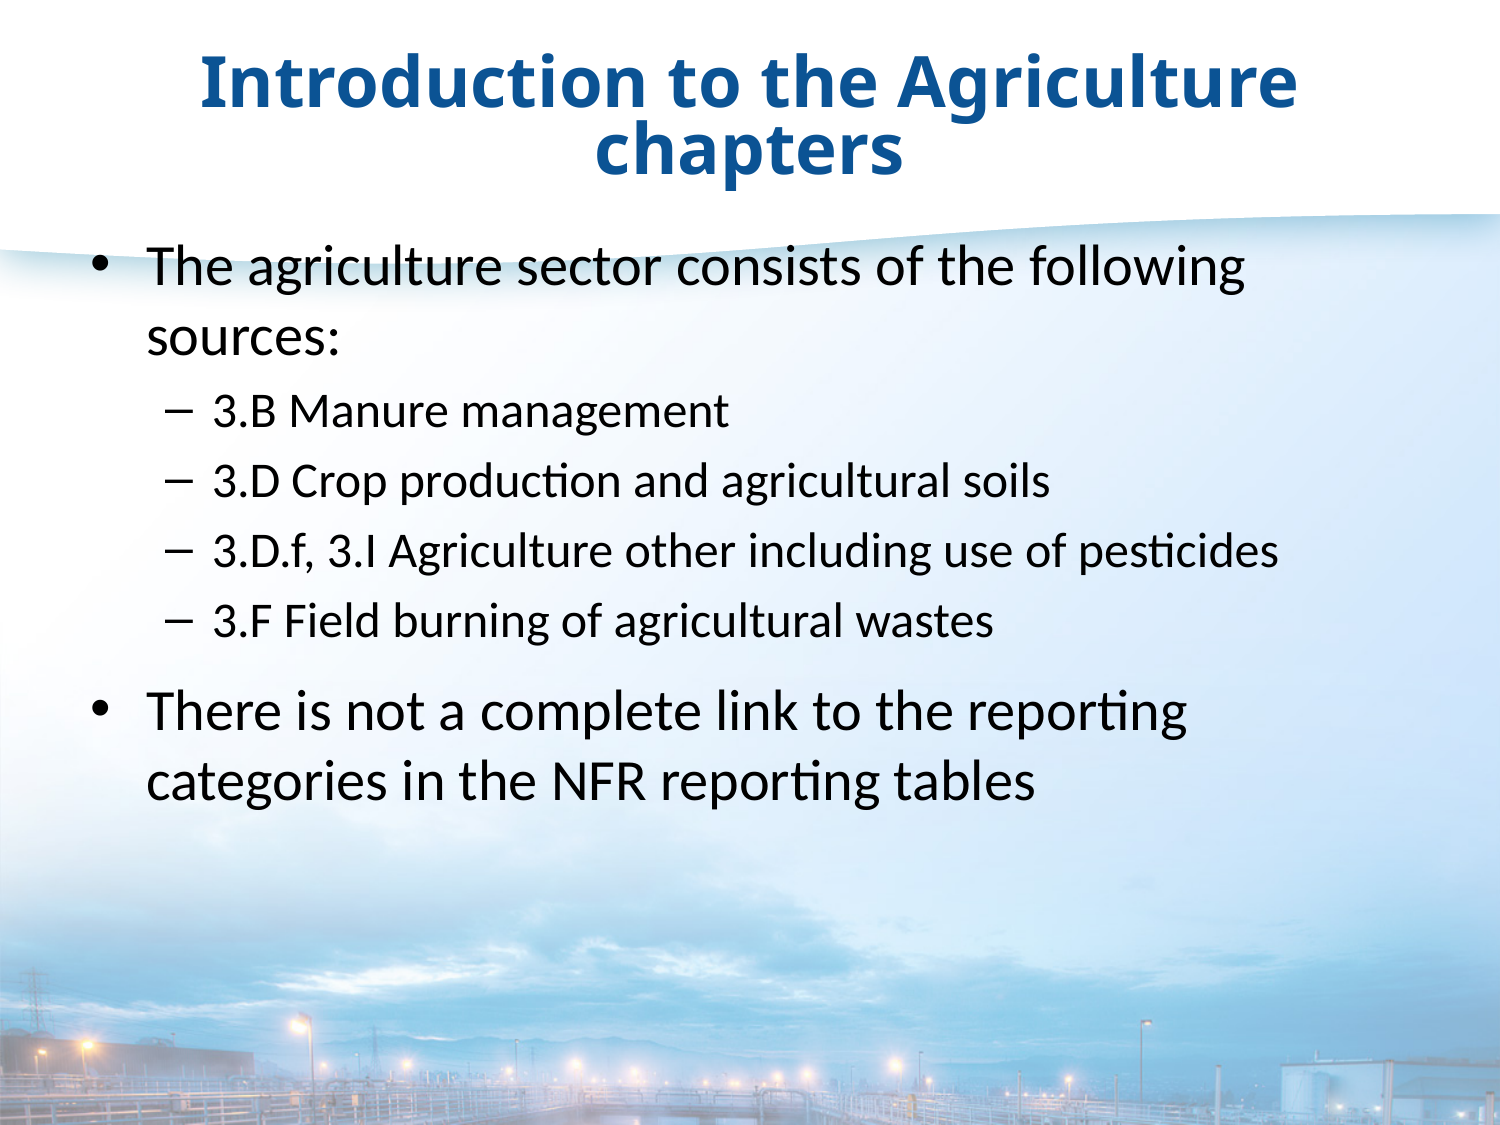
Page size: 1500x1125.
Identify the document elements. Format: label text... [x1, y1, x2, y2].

list The agriculture sector consists of the following sources: 3.B Manure management 3.D Crop production and agricultural soils 3.D.f, 3.I Agriculture other including use of pesticides 3.F Field burning of agricultural wastes There is not a complete link to the reporting categories in the NFR reporting tables [75, 219, 1425, 1047]
picture [0, 215, 1500, 1125]
title Introduction to the Agriculture chapters [75, 45, 1425, 197]
